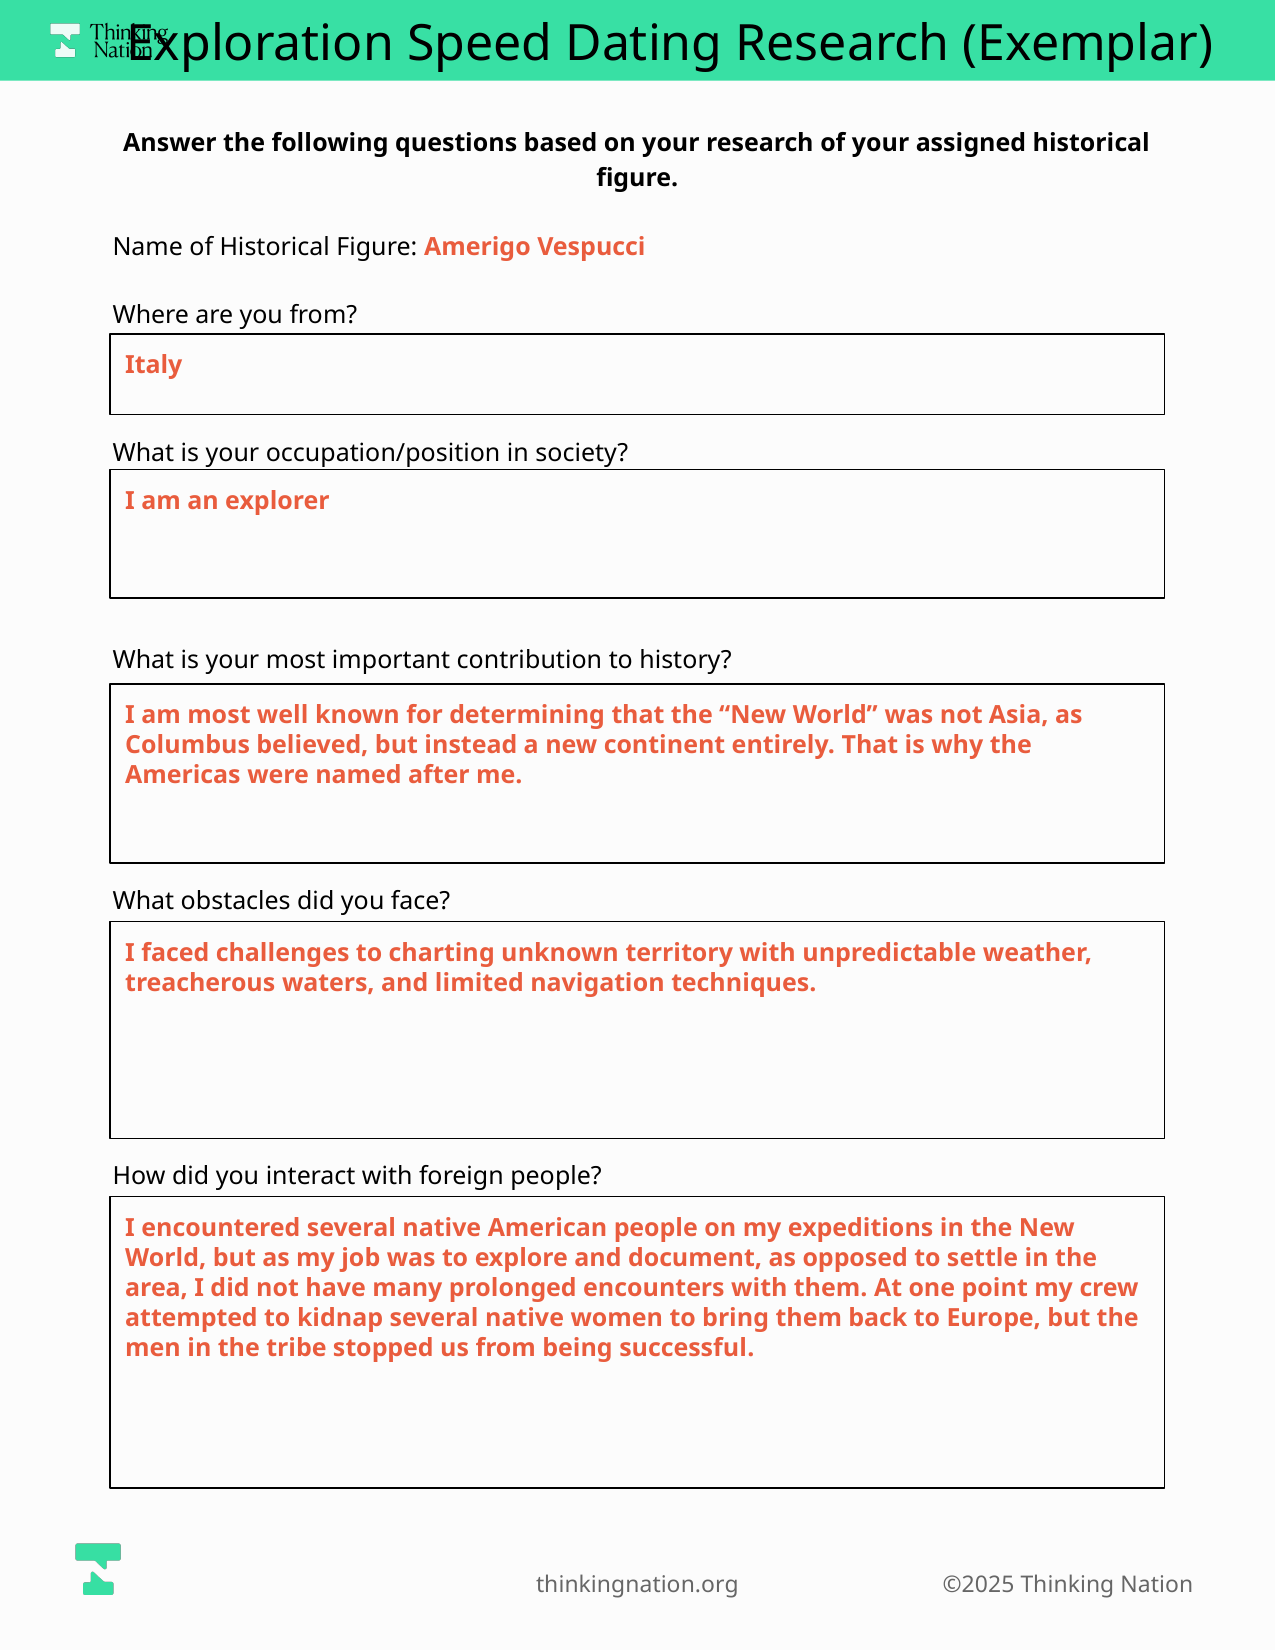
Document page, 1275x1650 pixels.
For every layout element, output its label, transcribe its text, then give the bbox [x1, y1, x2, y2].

text_box Exploration Speed Dating Research (Exemplar) [0, 0, 1275, 81]
picture [36, 12, 172, 69]
text_box I faced challenges to charting unknown territory with unpredictable weather, treacherous waters, and limited navigation techniques. [110, 921, 1165, 1139]
text_box ©2025 Thinking Nation [1178, 1553, 1210, 1605]
text_box Answer the following questions based on your research of your assigned historical figure. Name of Historical Figure: Amerigo Vespucci Where are you from? What is your occupation/position in society? What is your most important contribution to history? What obstacles did you face? How did you interact with foreign people? [97, 107, 1178, 1650]
text_box I am most well known for determining that the “New World” was not Asia, as Columbus believed, but instead a new continent entirely. That is why the Americas were named after me. [110, 683, 1165, 863]
text_box I am an explorer [110, 469, 1165, 598]
picture [62, 1533, 134, 1605]
text_box I encountered several native American people on my expeditions in the New World, but as my job was to explore and document, as opposed to settle in the area, I did not have many prolonged encounters with them. At one point my crew attempted to kidnap several native women to bring them back to Europe, but the men in the tribe stopped us from being successful. [110, 1196, 1165, 1489]
text_box Italy [110, 333, 1165, 415]
